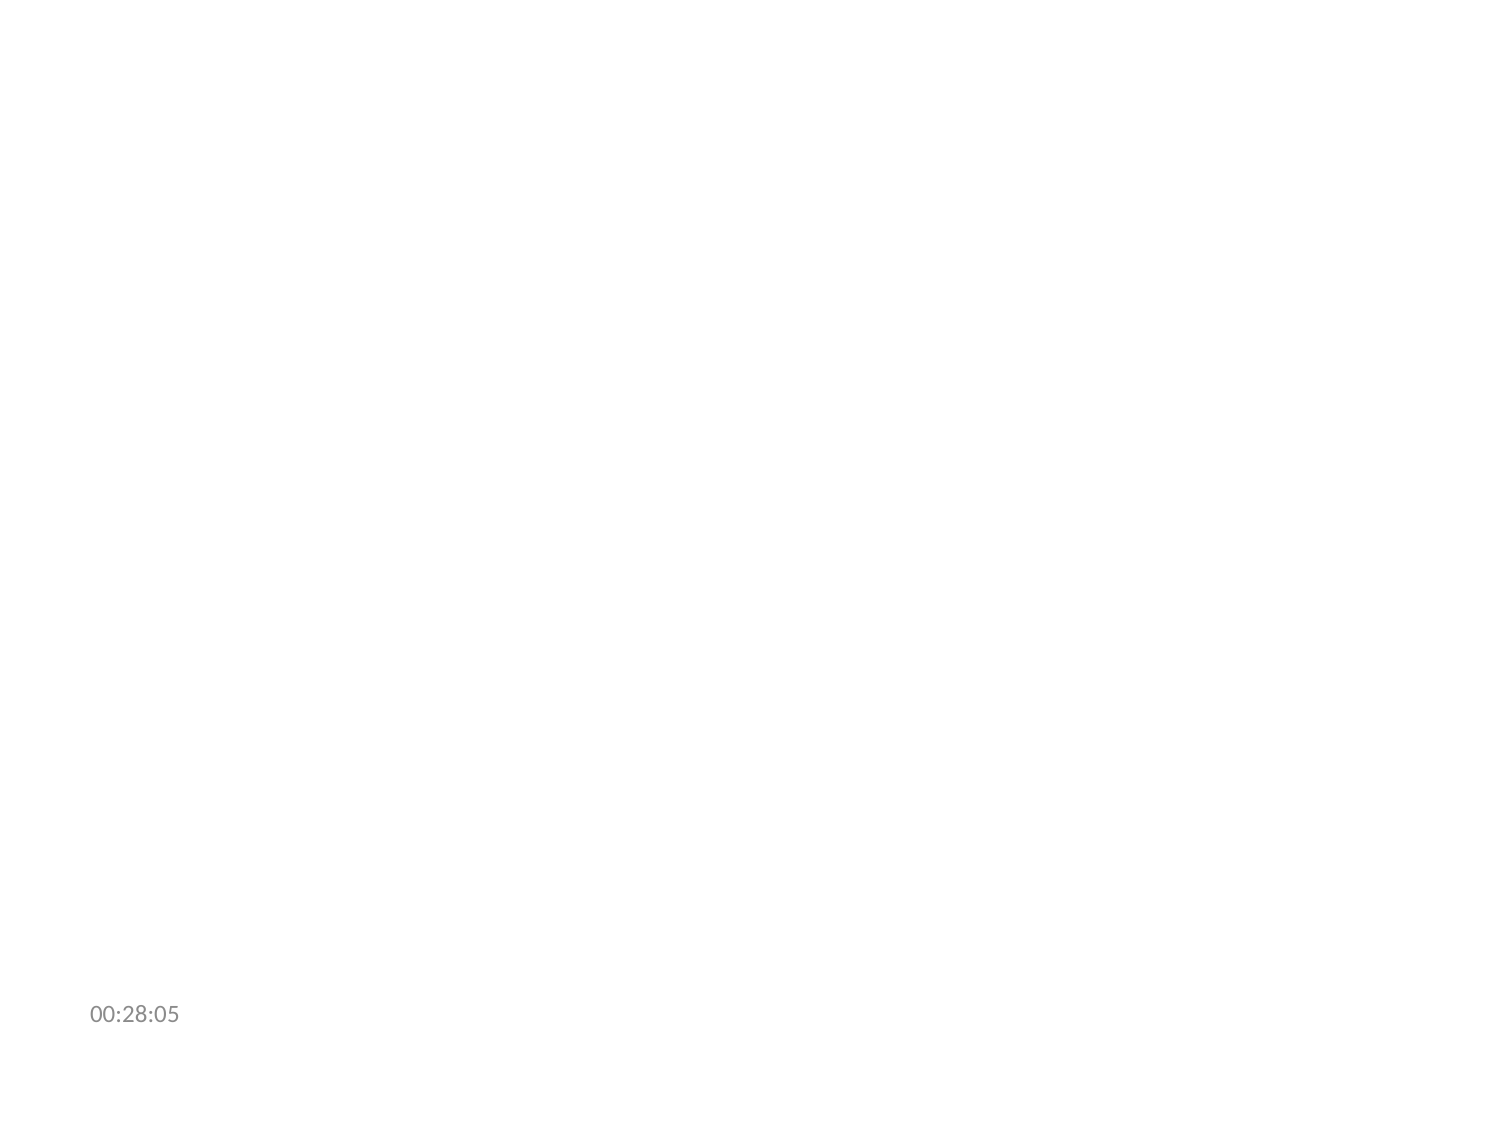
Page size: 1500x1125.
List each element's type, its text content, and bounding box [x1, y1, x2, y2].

text_box 15:35:09 [75, 982, 425, 1043]
